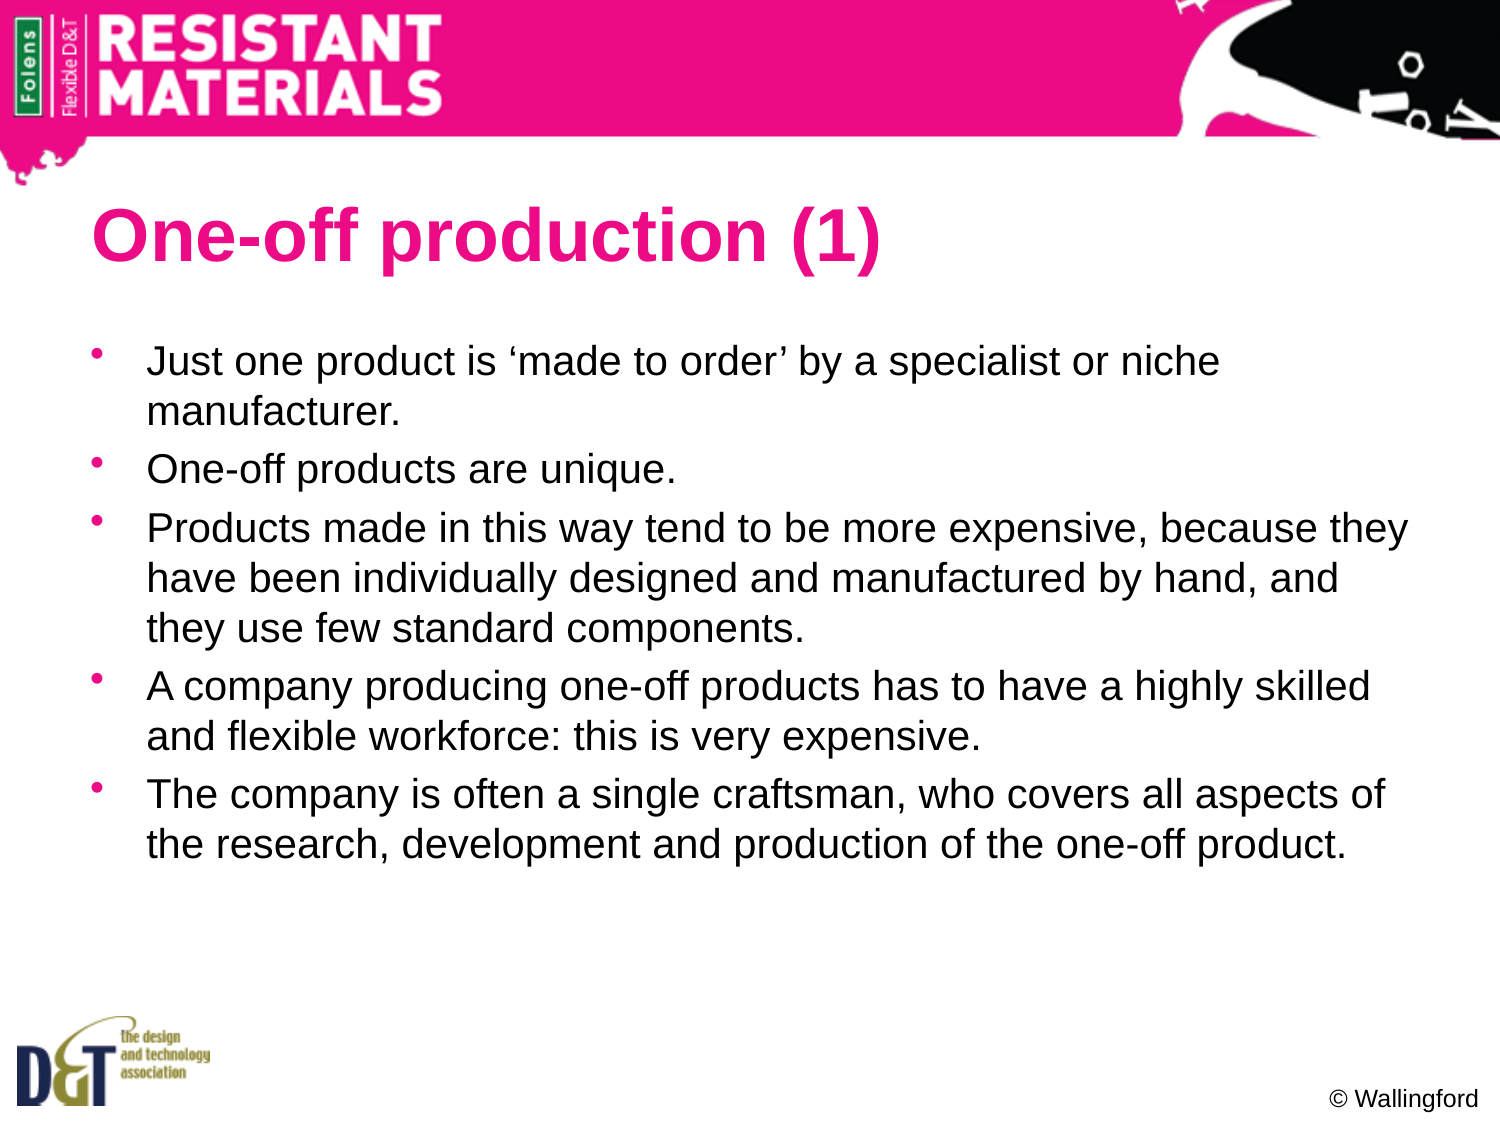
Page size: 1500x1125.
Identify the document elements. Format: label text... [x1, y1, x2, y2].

title One-off production (1) [76, 160, 1427, 301]
list Just one product is ‘made to order’ by a specialist or niche manufacturer. One-off products are unique. Products made in this way tend to be more expensive, because they have been individually designed and manufactured by hand, and they use few standard components. A company producing one-off products has to have a highly skilled and flexible workforce: this is very expensive. The company is often a single craftsman, who covers all aspects of the research, development and production of the one-off product. [75, 326, 1425, 1005]
picture [0, 0, 1500, 1125]
footer © Wallingford [1257, 1074, 1495, 1125]
